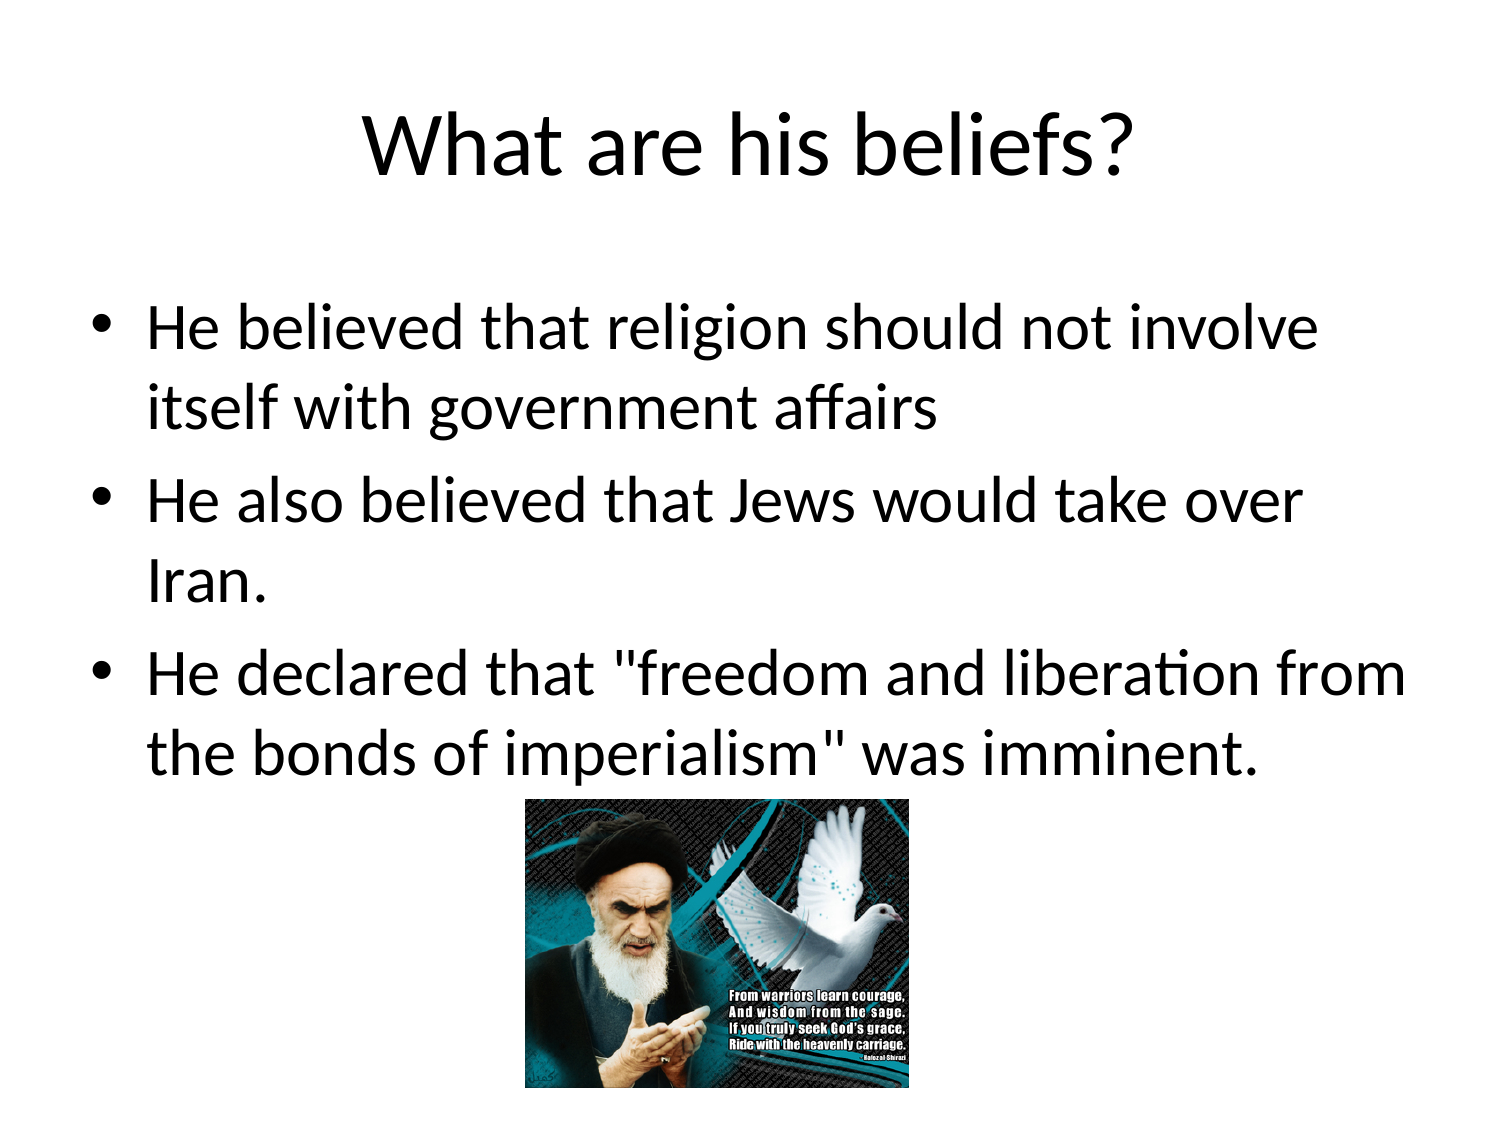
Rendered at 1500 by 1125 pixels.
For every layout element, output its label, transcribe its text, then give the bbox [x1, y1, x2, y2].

picture [524, 799, 909, 1088]
title What are his beliefs? [75, 45, 1425, 233]
list He believed that religion should not involve itself with government affairs He also believed that Jews would take over Iran. He declared that "freedom and liberation from the bonds of imperialism" was imminent. [75, 275, 1425, 1018]
